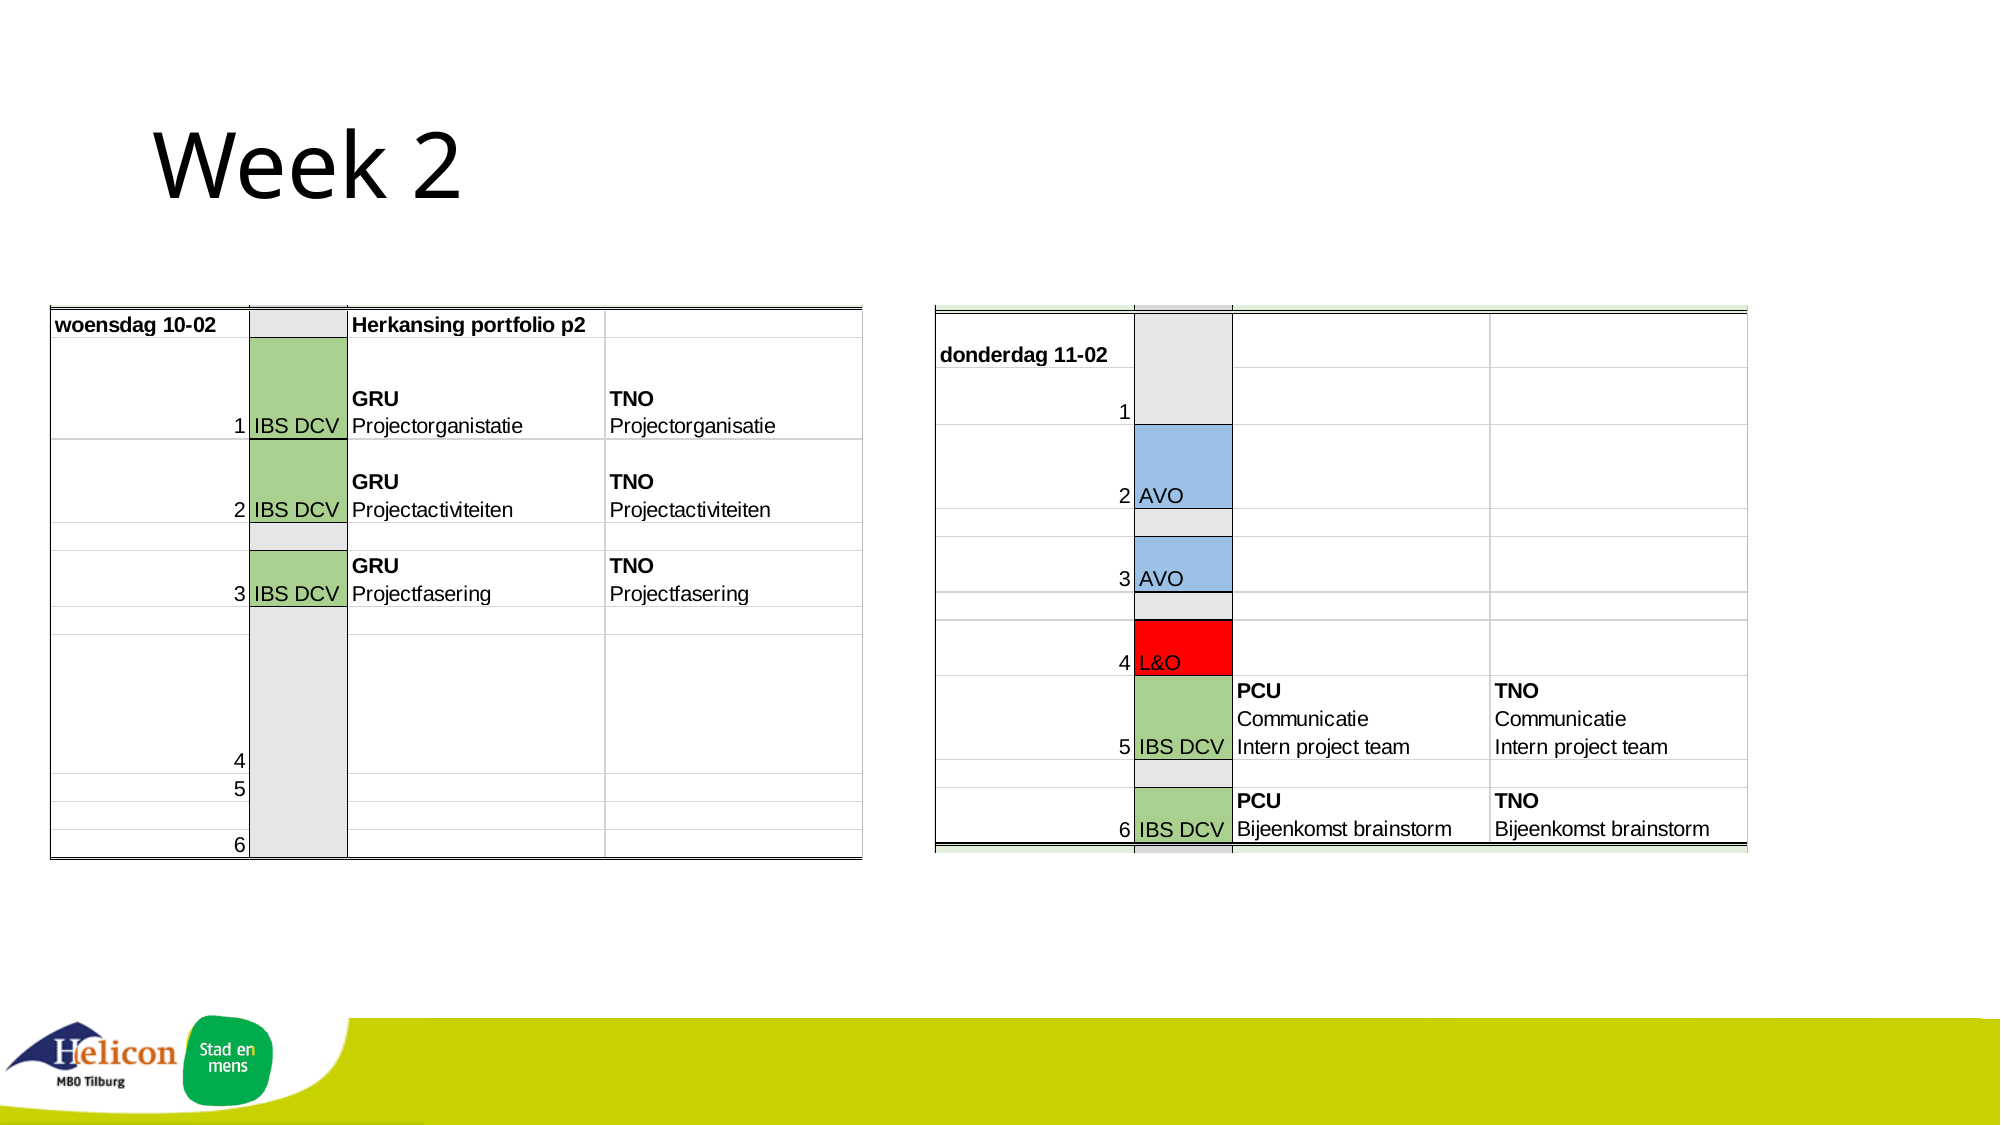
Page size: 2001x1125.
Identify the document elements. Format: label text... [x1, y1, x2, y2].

picture [0, 1013, 424, 1125]
title Week 2 [137, 59, 1863, 278]
picture [49, 304, 864, 860]
picture [934, 304, 1749, 853]
